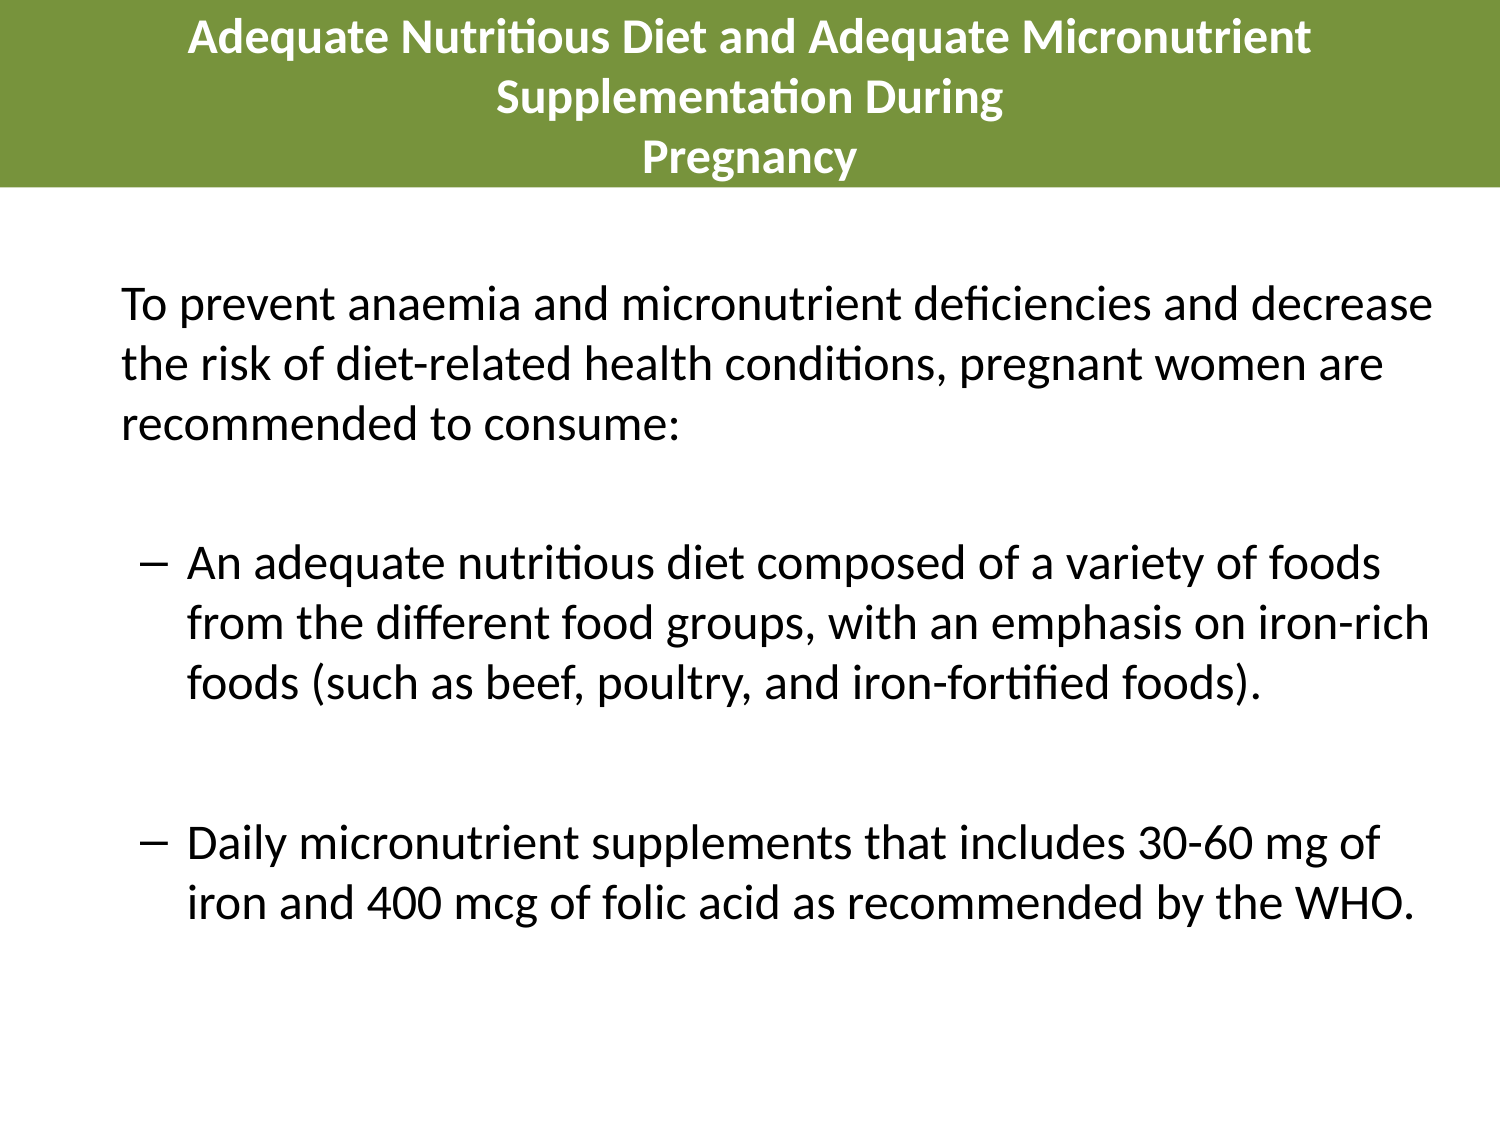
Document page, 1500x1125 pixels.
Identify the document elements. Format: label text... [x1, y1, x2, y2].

list To prevent anaemia and micronutrient deficiencies and decrease the risk of diet-related health conditions, pregnant women are recommended to consume: An adequate nutritious diet composed of a variety of foods from the different food groups, with an emphasis on iron-rich foods (such as beef, poultry, and iron-fortified foods). Daily micronutrient supplements that includes 30-60 mg of iron and 400 mcg of folic acid as recommended by the WHO. [50, 262, 1450, 1125]
text_box Adequate Nutritious Diet and Adequate Micronutrient Supplementation During Pregnancy [0, 0, 1500, 188]
